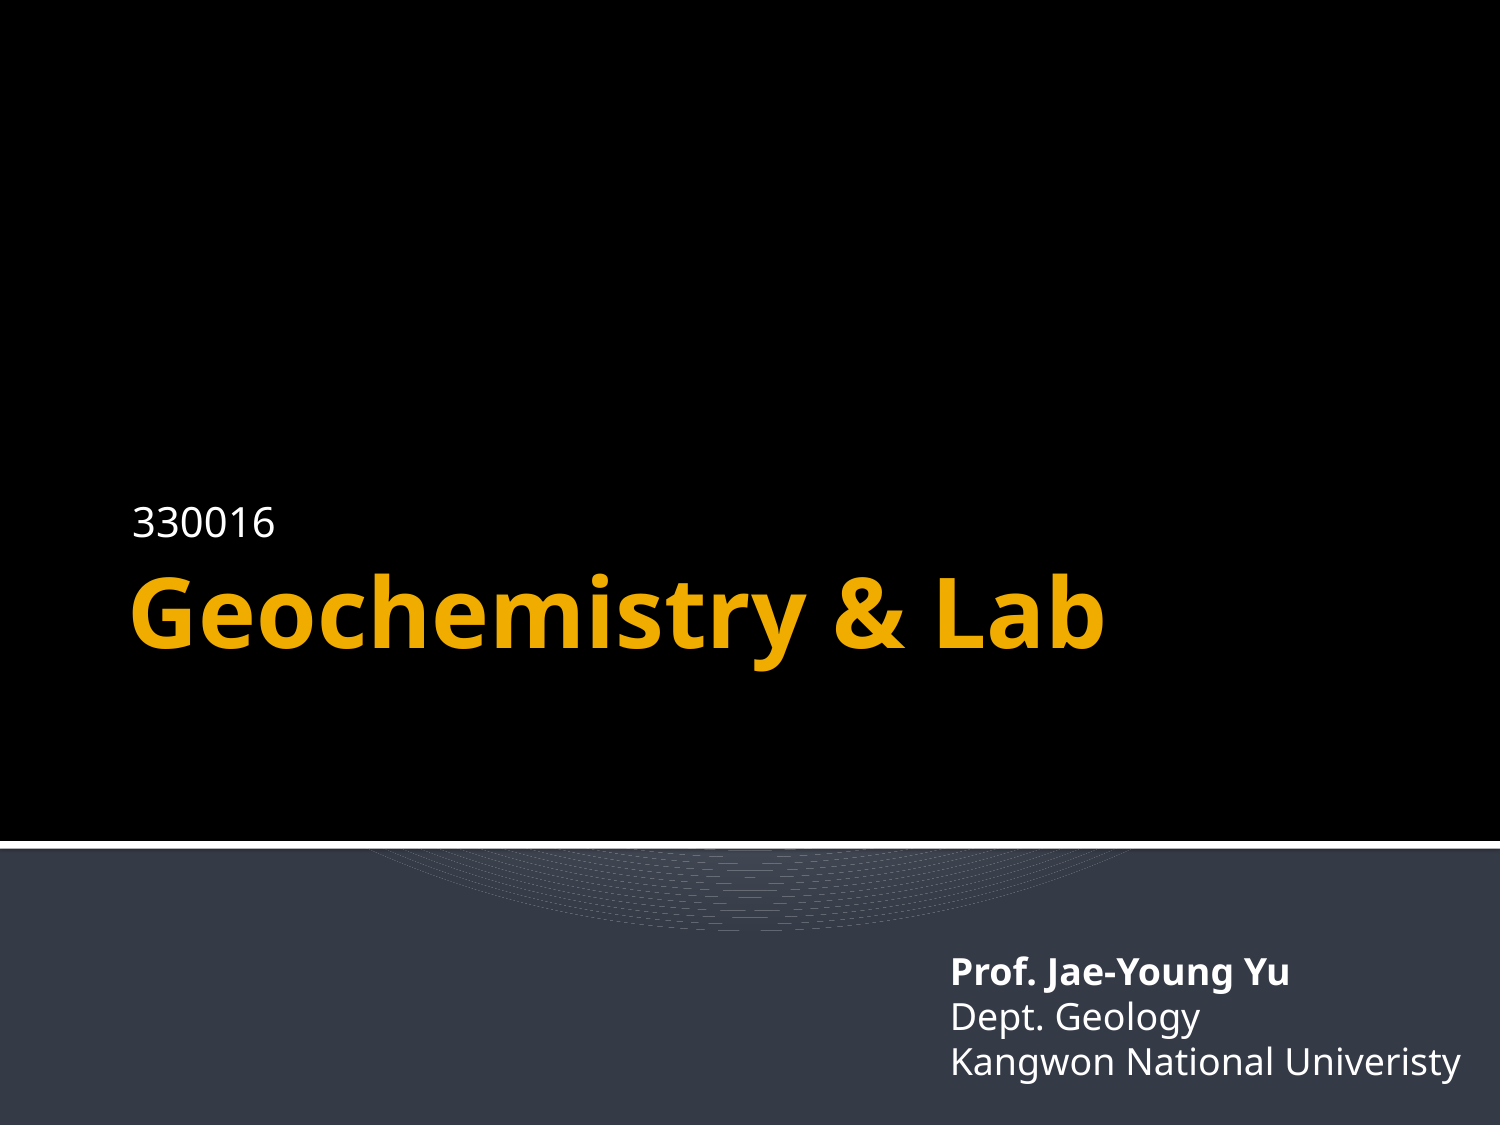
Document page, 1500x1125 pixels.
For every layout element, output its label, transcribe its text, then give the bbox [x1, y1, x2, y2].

text_box Prof. Jae-Young Yu Dept. Geology Kangwon National Univeristy [935, 940, 1477, 1091]
subtitle 330016 [112, 299, 1438, 546]
title Geochemistry & Lab [112, 550, 1438, 825]
